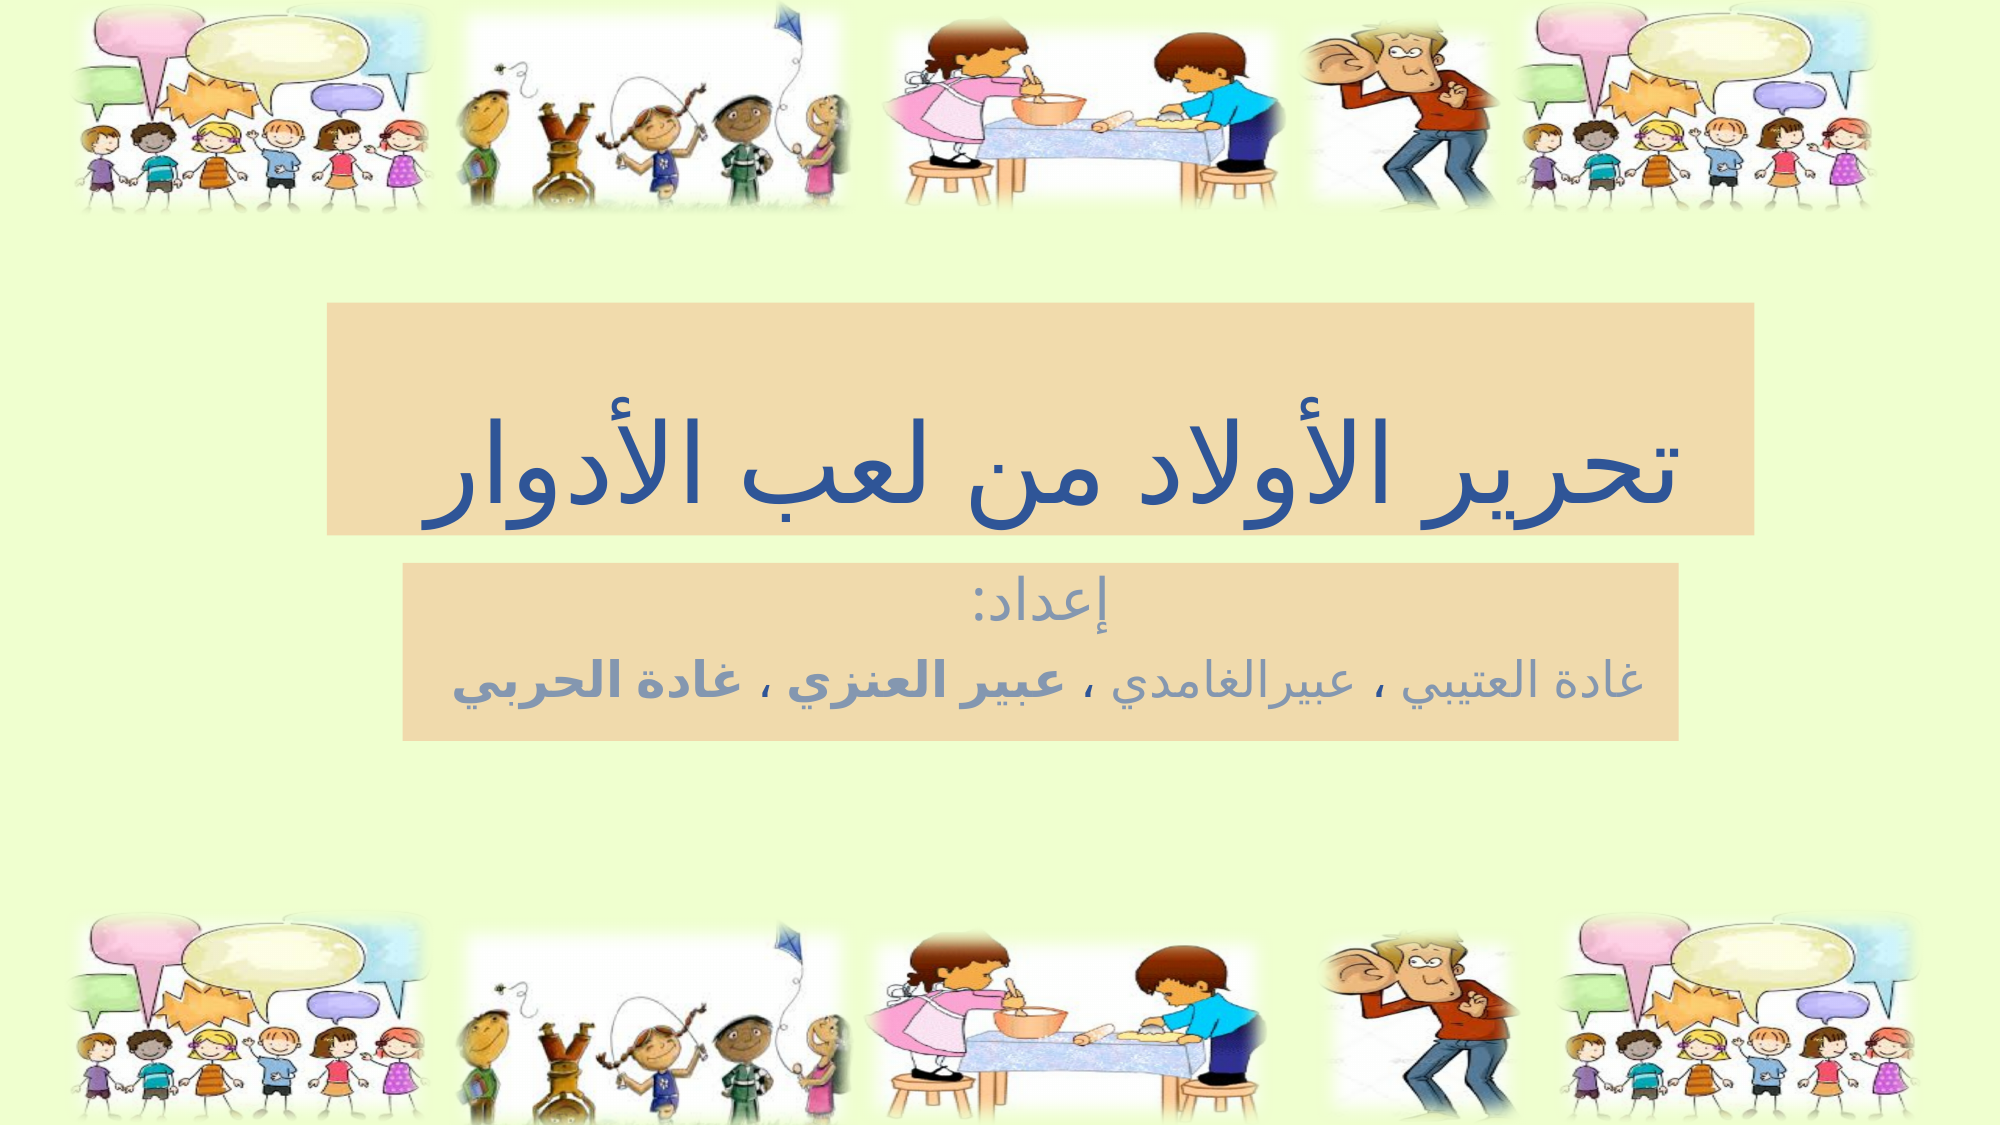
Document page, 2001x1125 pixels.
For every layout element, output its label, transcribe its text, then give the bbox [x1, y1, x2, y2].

picture [876, 13, 1291, 214]
picture [448, 0, 859, 217]
picture [448, 916, 1273, 1125]
picture [1295, 16, 1506, 217]
picture [1509, 0, 1882, 216]
picture [63, 907, 435, 1125]
picture [1552, 907, 1925, 1125]
subtitle إعداد: غادة العتيبي ، عبيرالغامدي ، عبير العنزي ، غادة الحربي [402, 562, 1679, 741]
picture [1315, 926, 1526, 1125]
picture [67, 0, 439, 218]
title تحرير الأولاد من لعب الأدوار [326, 302, 1755, 536]
